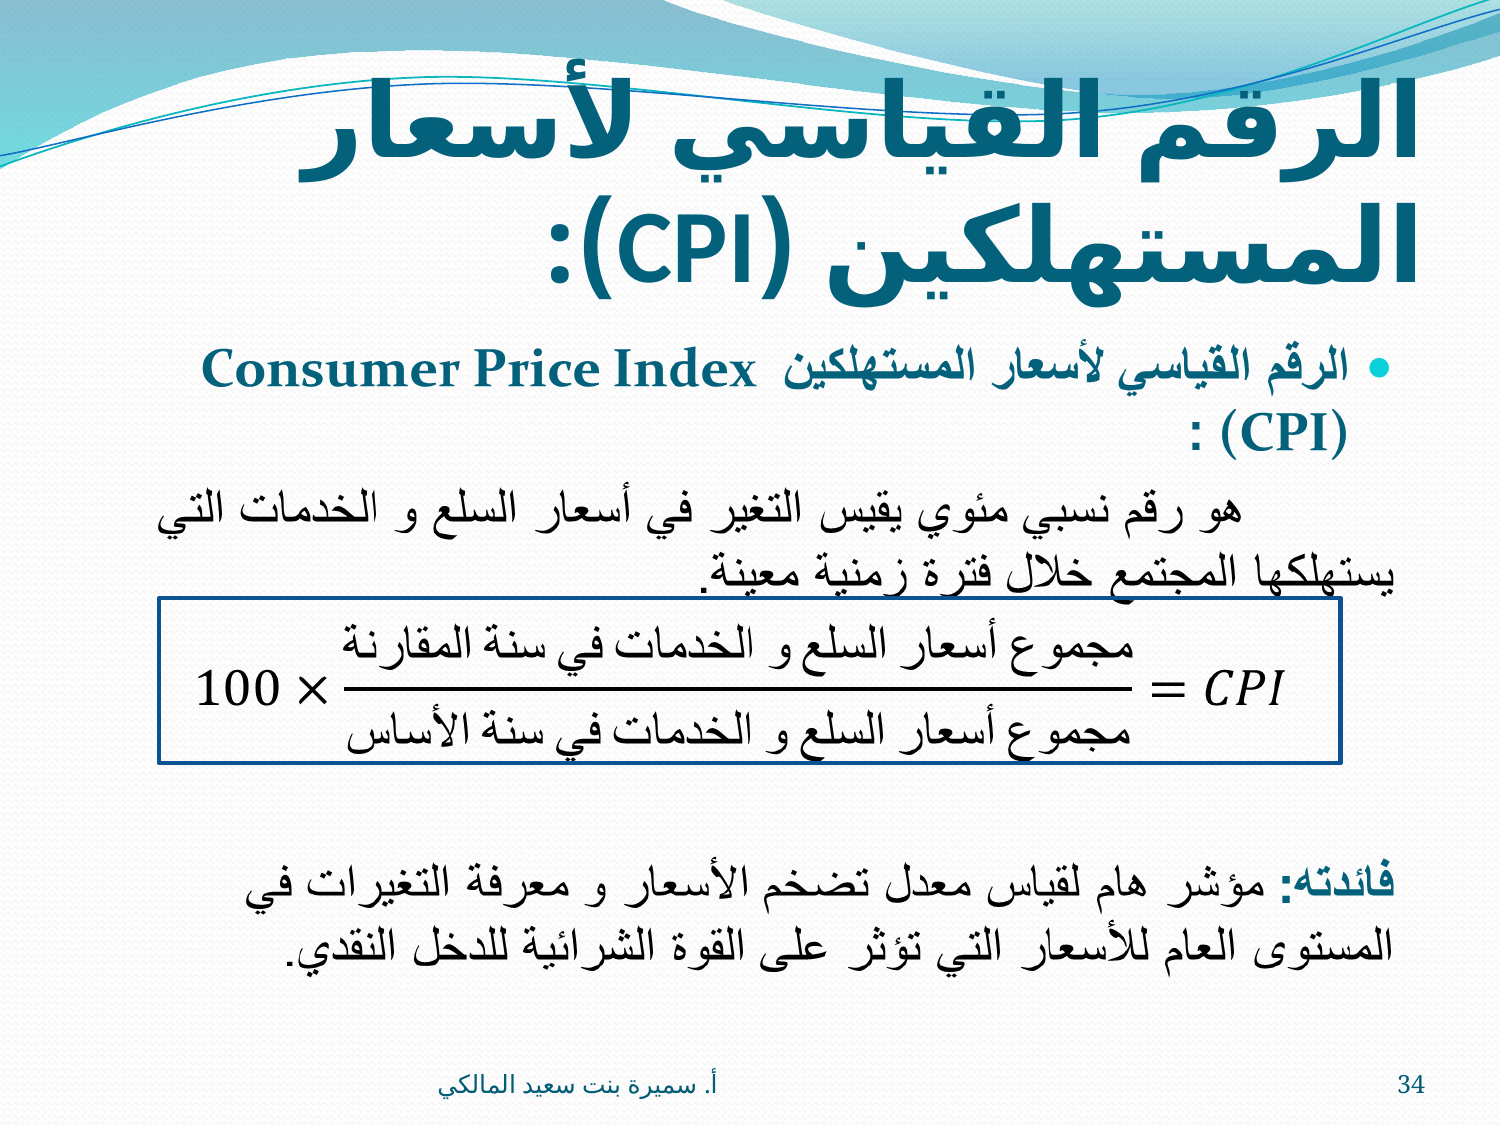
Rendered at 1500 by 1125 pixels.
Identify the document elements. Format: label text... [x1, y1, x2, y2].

text_box [157, 596, 1343, 765]
list [75, 317, 1425, 1038]
slide_number 34 [1299, 1042, 1425, 1103]
title الرقم القياسي لأسعار المستهلكين (CPI): [75, 115, 1425, 303]
footer أ. سميرة بنت سعيد المالكي [437, 1042, 988, 1103]
